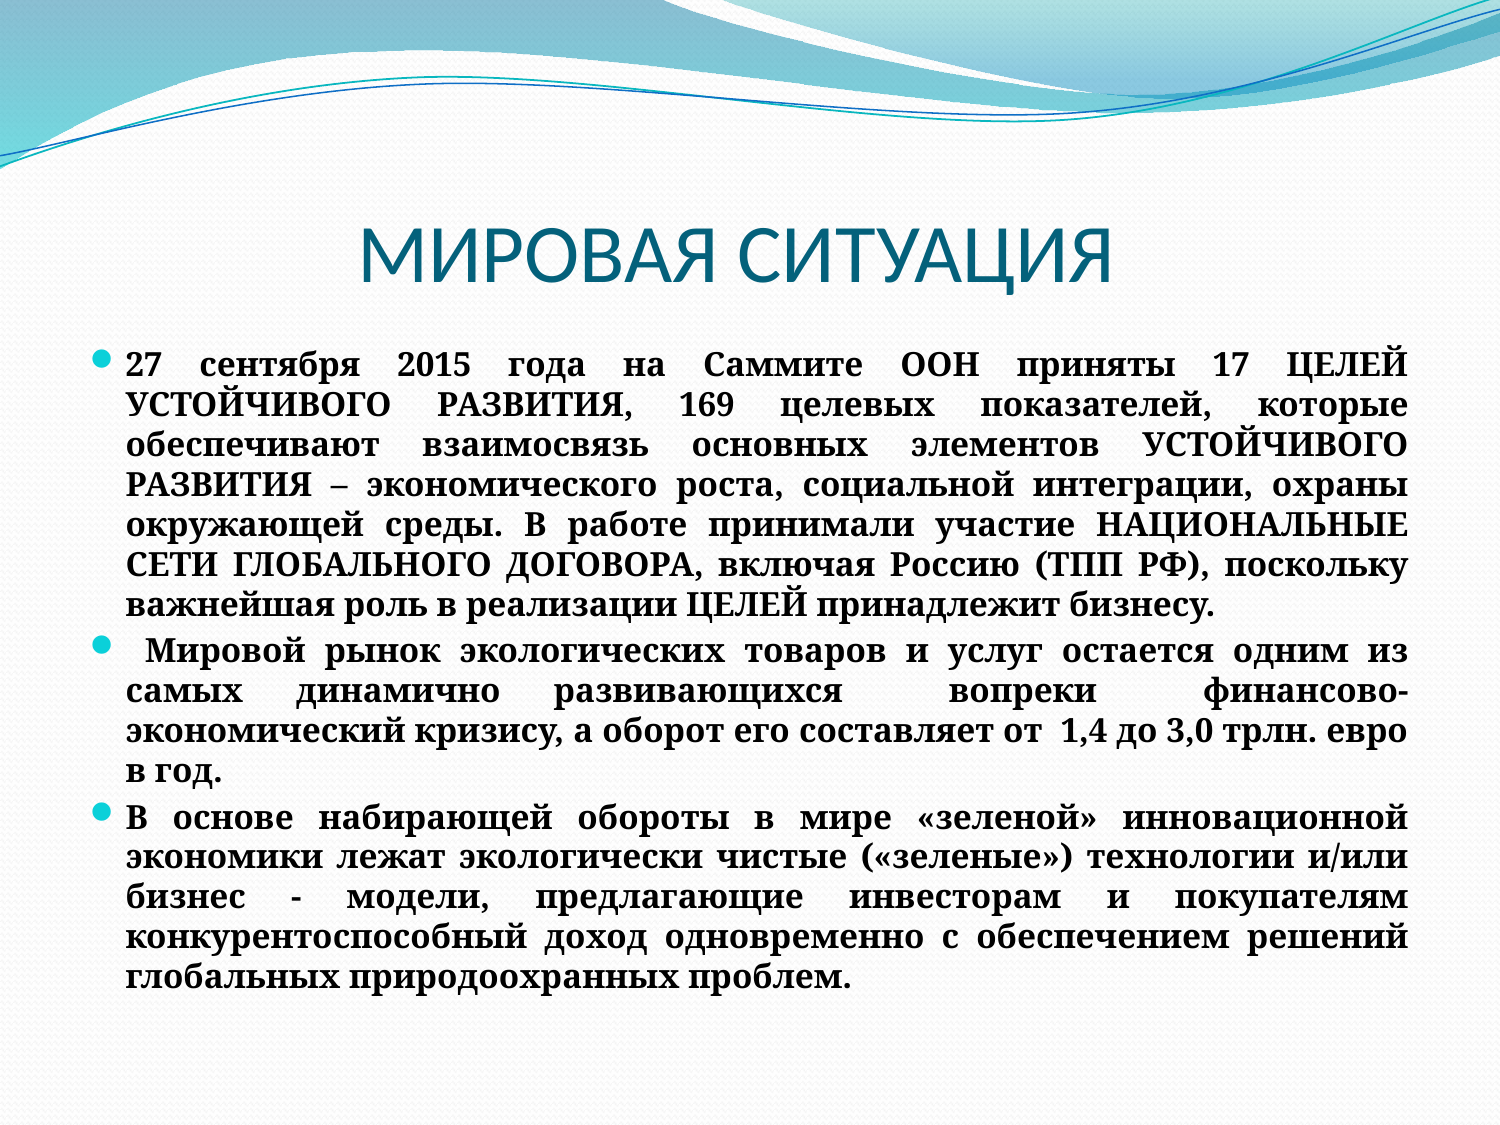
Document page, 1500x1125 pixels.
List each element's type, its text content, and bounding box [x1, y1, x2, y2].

list 27 сентября 2015 года на Саммите ООН приняты 17 ЦЕЛЕЙ УСТОЙЧИВОГО РАЗВИТИЯ, 169 целевых показателей, которые обеспечивают взаимосвязь основных элементов УСТОЙЧИВОГО РАЗВИТИЯ – экономического роста, социальной интеграции, охраны окружающей среды. В работе принимали участие НАЦИОНАЛЬНЫЕ СЕТИ ГЛОБАЛЬНОГО ДОГОВОРА, включая Россию (ТПП РФ), поскольку важнейшая роль в реализации ЦЕЛЕЙ принадлежит бизнесу. Мировой рынок экологических товаров и услуг остается одним из самых динамично развивающихся вопреки финансово-экономический кризису, а оборот его составляет от 1,4 до 3,0 трлн. евро в год. В основе набирающей обороты в мире «зеленой» инновационной экономики лежат экологически чистые («зеленые») технологии и/или бизнес - модели, предлагающие инвесторам и покупателям конкурентоспособный доход одновременно с обеспечением решений глобальных природоохранных проблем. [75, 317, 1425, 1038]
title МИРОВАЯ СИТУАЦИЯ [75, 115, 1425, 303]
